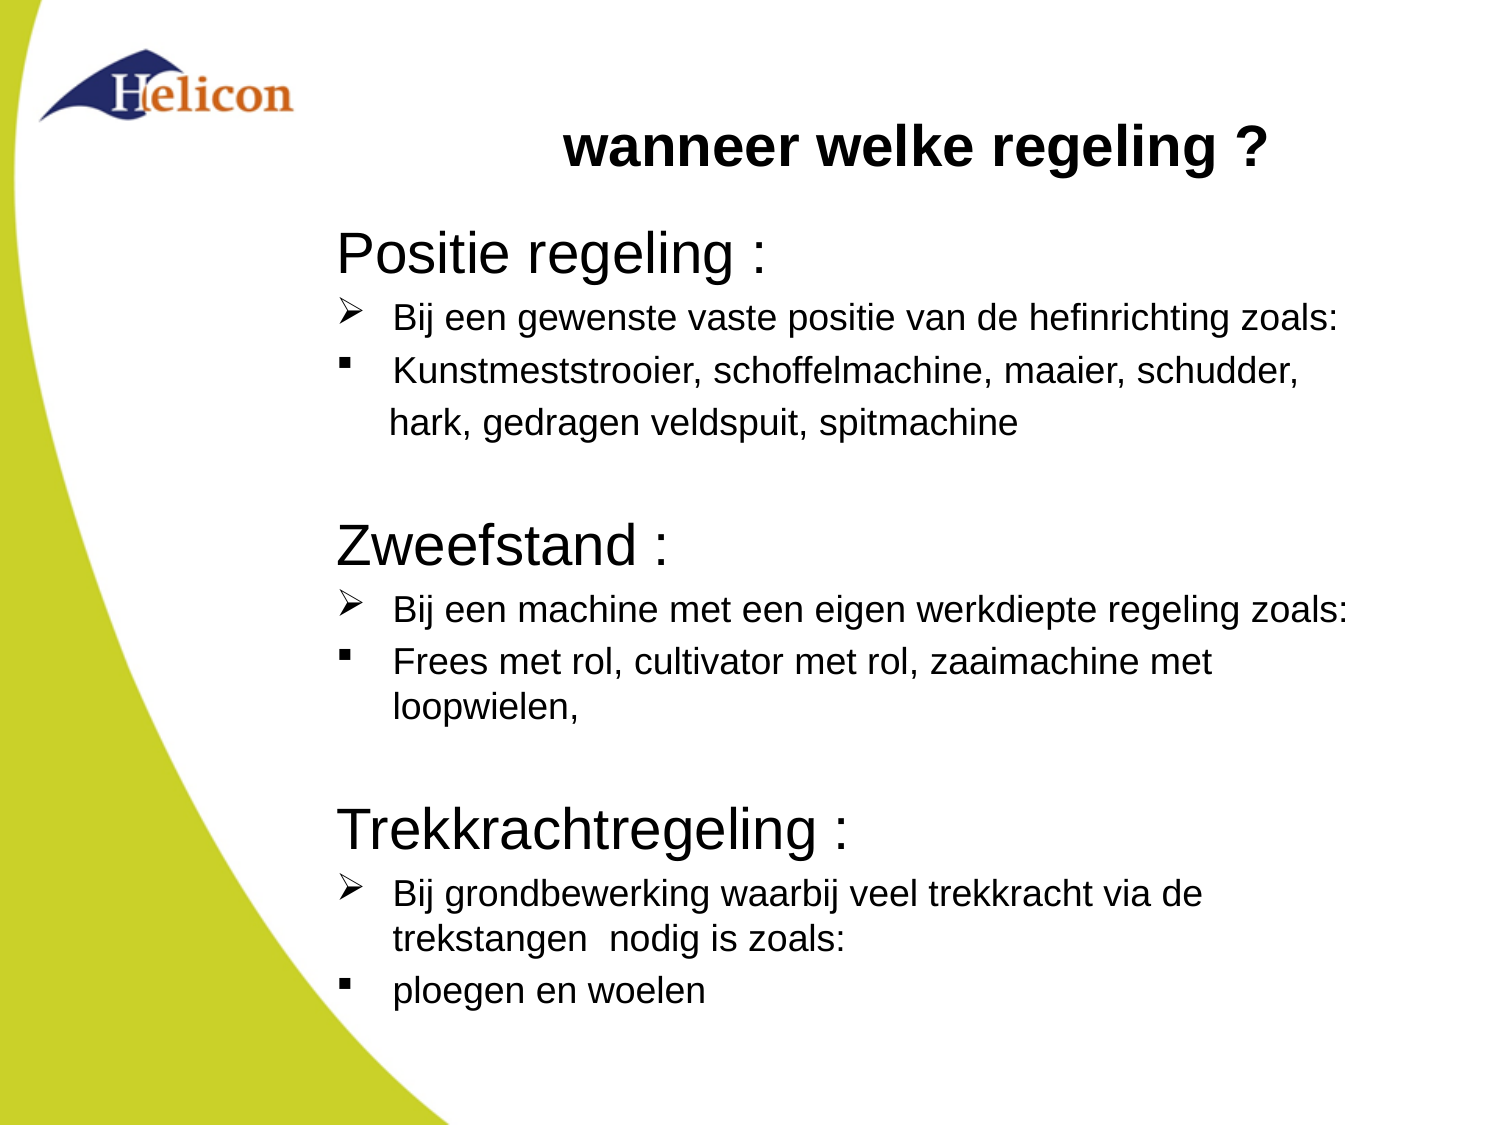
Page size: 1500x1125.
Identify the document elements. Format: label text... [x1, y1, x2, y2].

title wanneer welke regeling ? [371, 90, 1463, 197]
picture [0, 0, 1500, 1125]
list Positie regeling : Bij een gewenste vaste positie van de hefinrichting zoals: Kunstmeststrooier, schoffelmachine, maaier, schudder, hark, gedragen veldspuit, spitmachine Zweefstand : Bij een machine met een eigen werkdiepte regeling zoals: Frees met rol, cultivator met rol, zaaimachine met loopwielen, Trekkrachtregeling : Bij grondbewerking waarbij veel trekkracht via de trekstangen nodig is zoals: ploegen en woelen [321, 208, 1412, 1106]
